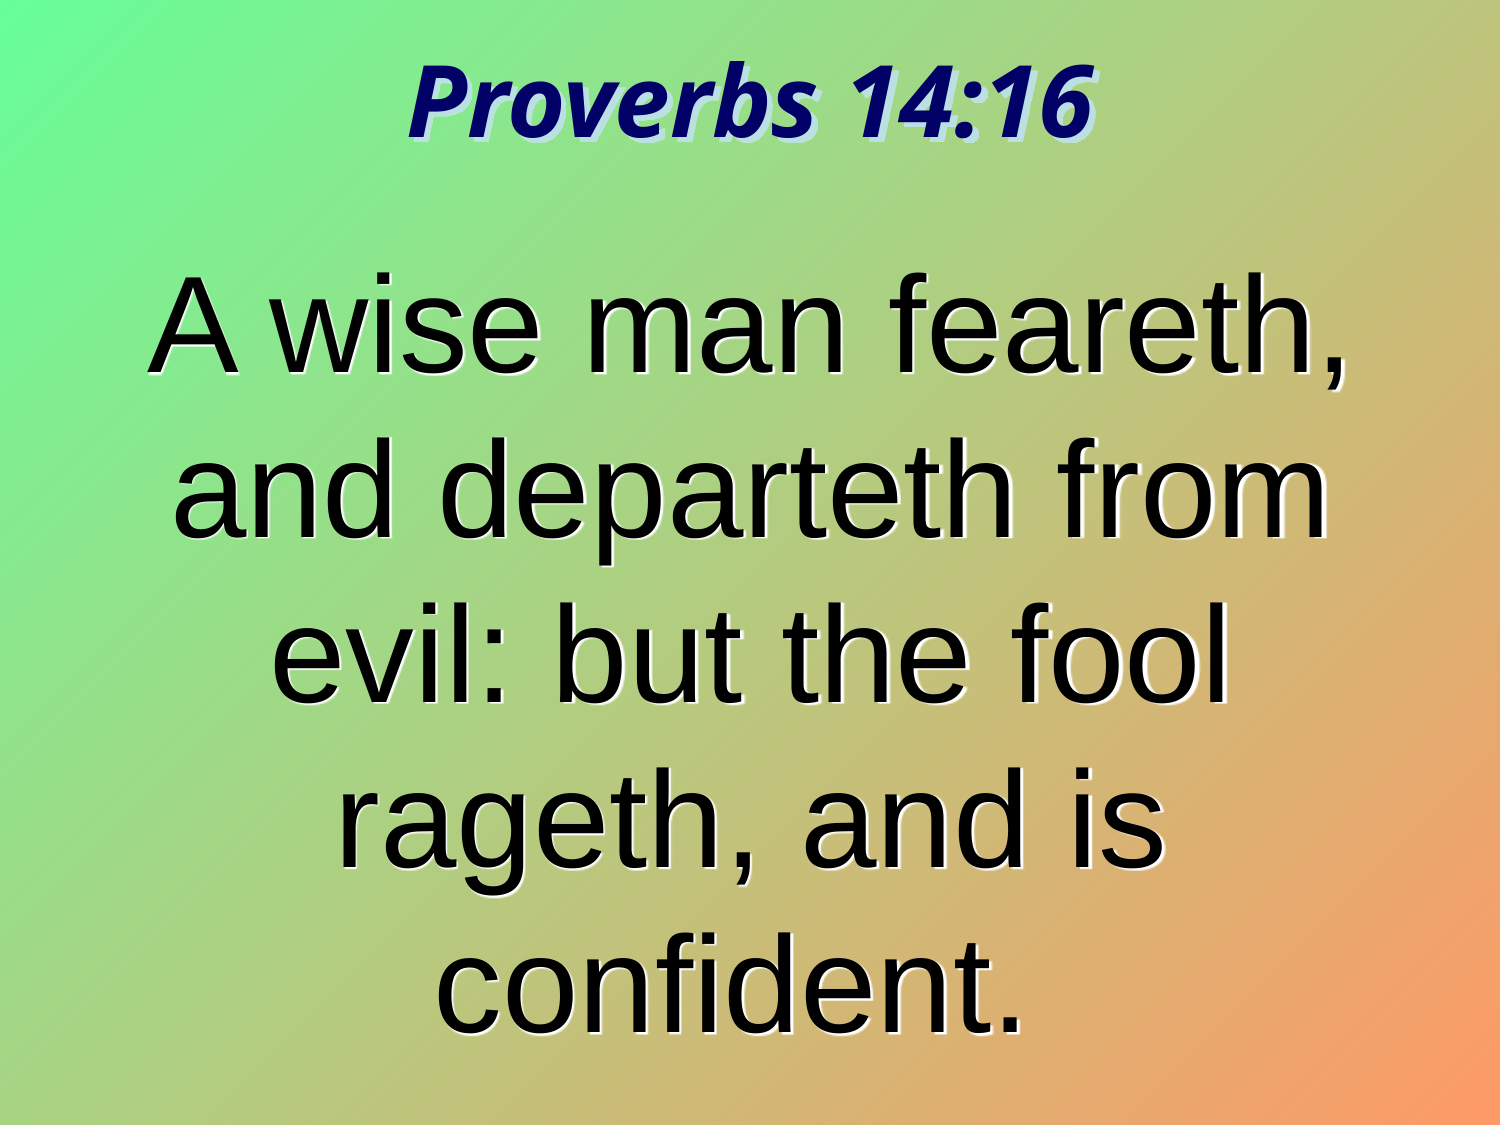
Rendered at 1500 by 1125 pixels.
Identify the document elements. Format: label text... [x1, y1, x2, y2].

text_box Proverbs 14:16 [0, 29, 1500, 165]
text_box A wise man feareth, and departeth from evil: but the fool rageth, and is confident. [53, 227, 1449, 1068]
